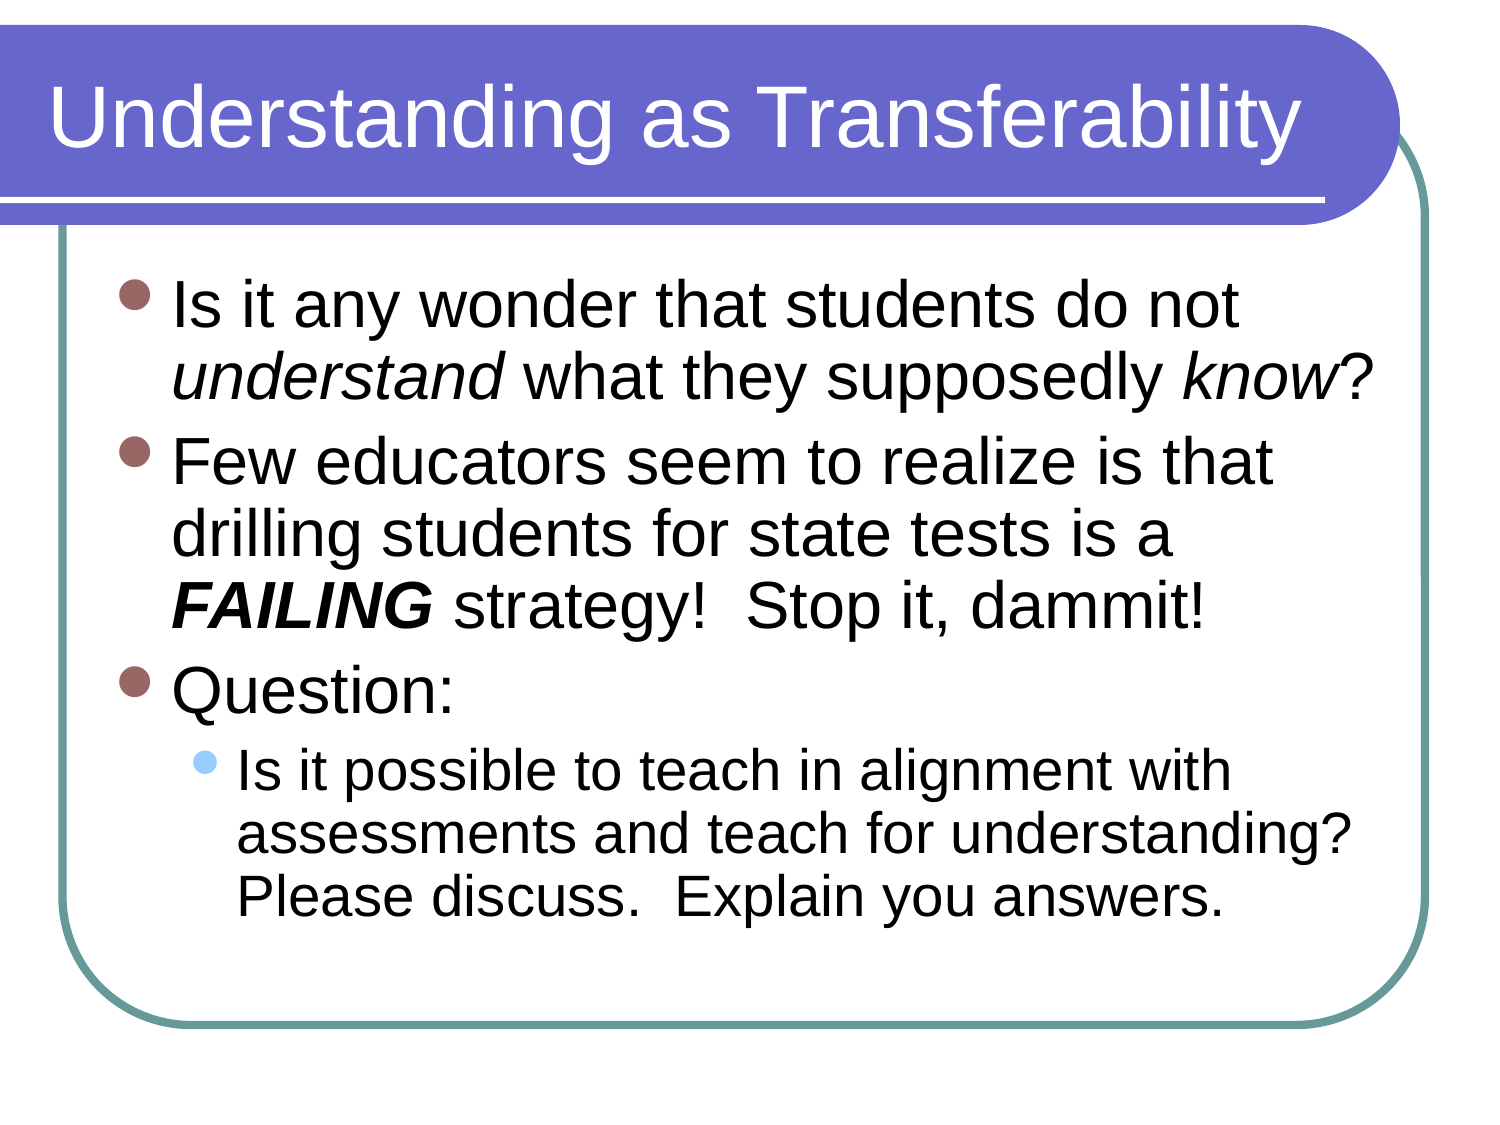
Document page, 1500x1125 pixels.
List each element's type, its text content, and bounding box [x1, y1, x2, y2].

list Is it any wonder that students do not understand what they supposedly know? Few educators seem to realize is that drilling students for state tests is a FAILING strategy! Stop it, dammit! Question: Is it possible to teach in alignment with assessments and teach for understanding? Please discuss. Explain you answers. [99, 262, 1401, 988]
title Understanding as Transferability [31, 37, 1348, 188]
